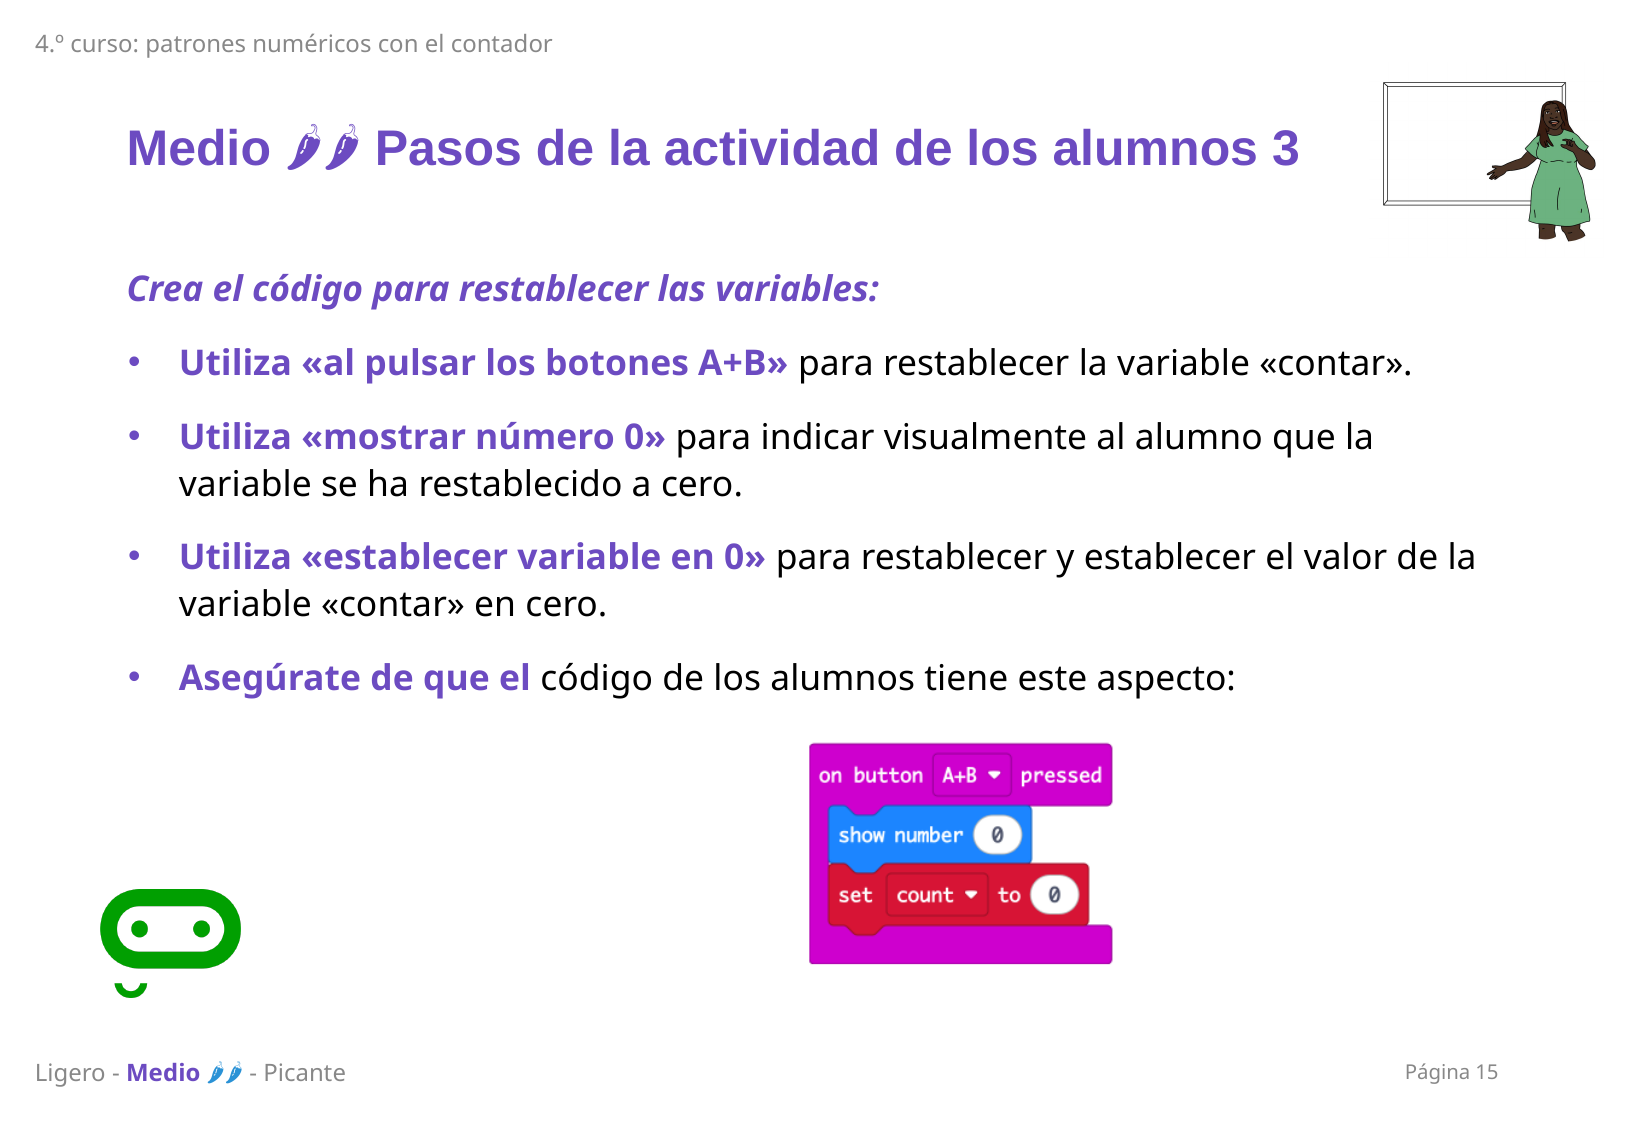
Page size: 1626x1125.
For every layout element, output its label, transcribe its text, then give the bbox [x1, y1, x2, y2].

slide_number Página 15 [1147, 1042, 1514, 1103]
picture [1369, 62, 1605, 258]
text_box Ligero - Medio 🌶️🌶️ - Picante [19, 1042, 623, 1103]
title Medio 🌶️🌶️ Pasos de la actividad de los alumnos 3 [111, 74, 1364, 225]
picture [801, 732, 1127, 969]
list Crea el código para restablecer las variables: Utiliza «al pulsar los botones A+B» para restablecer la variable «contar». Utiliza «mostrar número 0» para indicar visualmente al alumno que la variable se ha restablecido a cero. Utiliza «establecer variable en 0» para restablecer y establecer el valor de la variable «contar» en cero. Asegúrate de que el código de los alumnos tiene este aspecto: [111, 253, 1514, 1011]
picture [99, 888, 241, 998]
